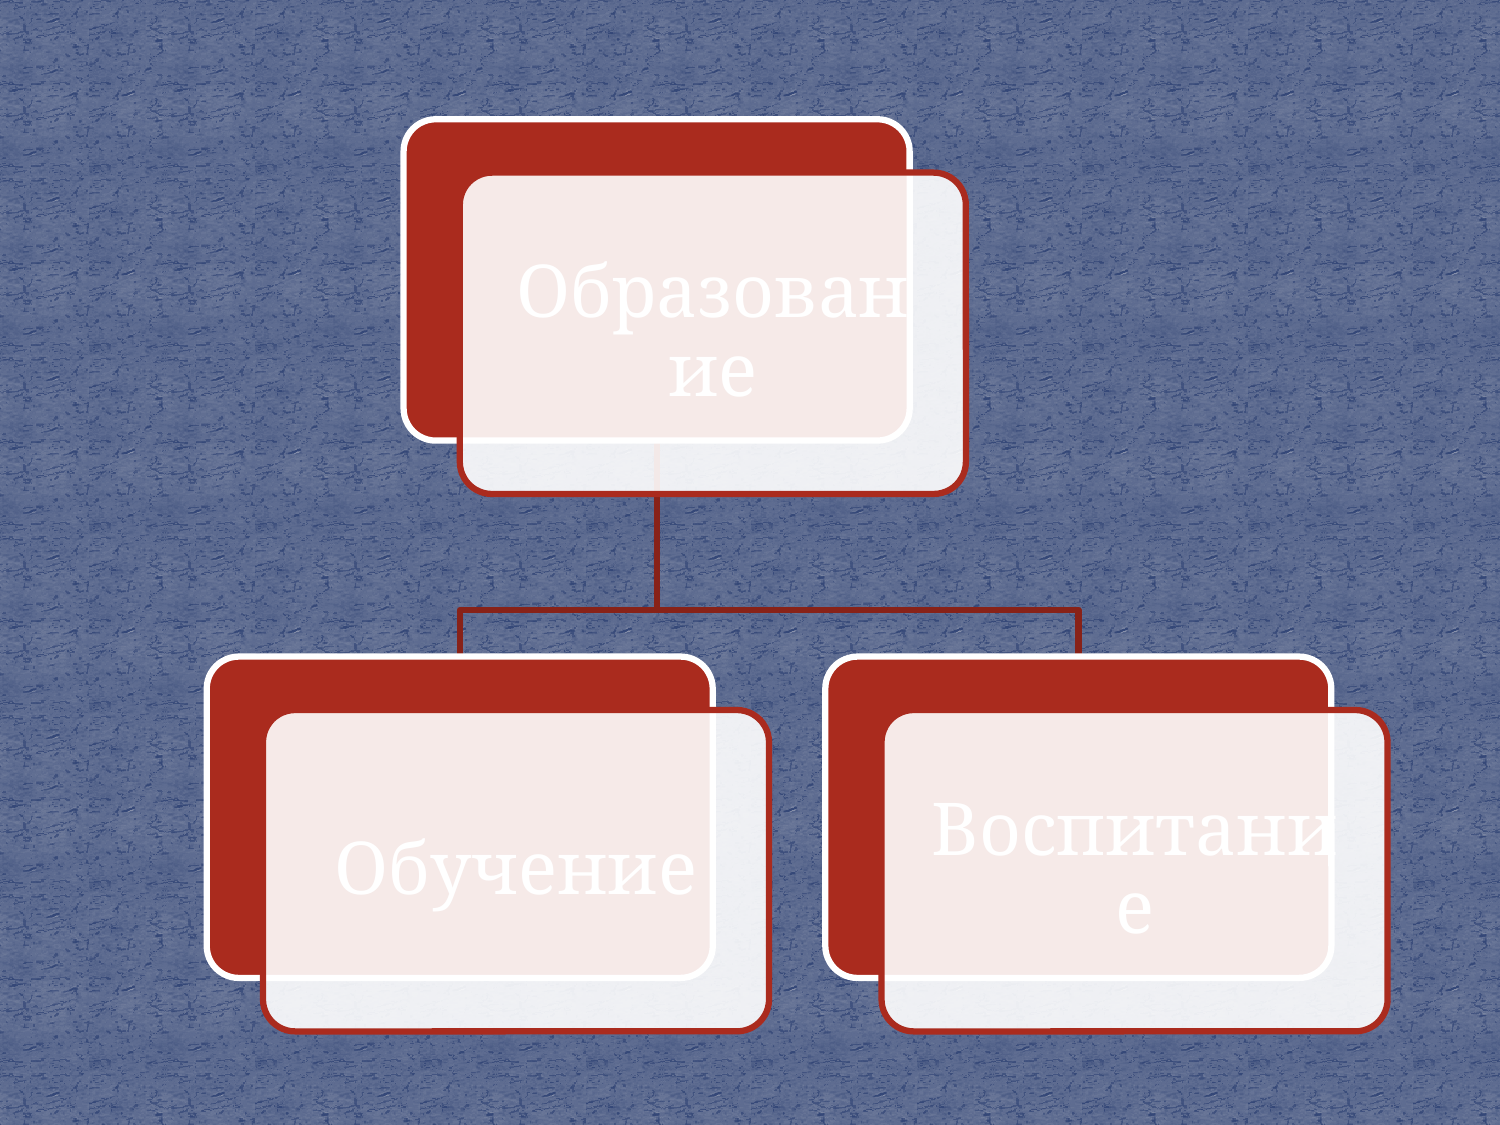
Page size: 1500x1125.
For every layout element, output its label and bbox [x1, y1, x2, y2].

text_box [209, 175, 1384, 1045]
